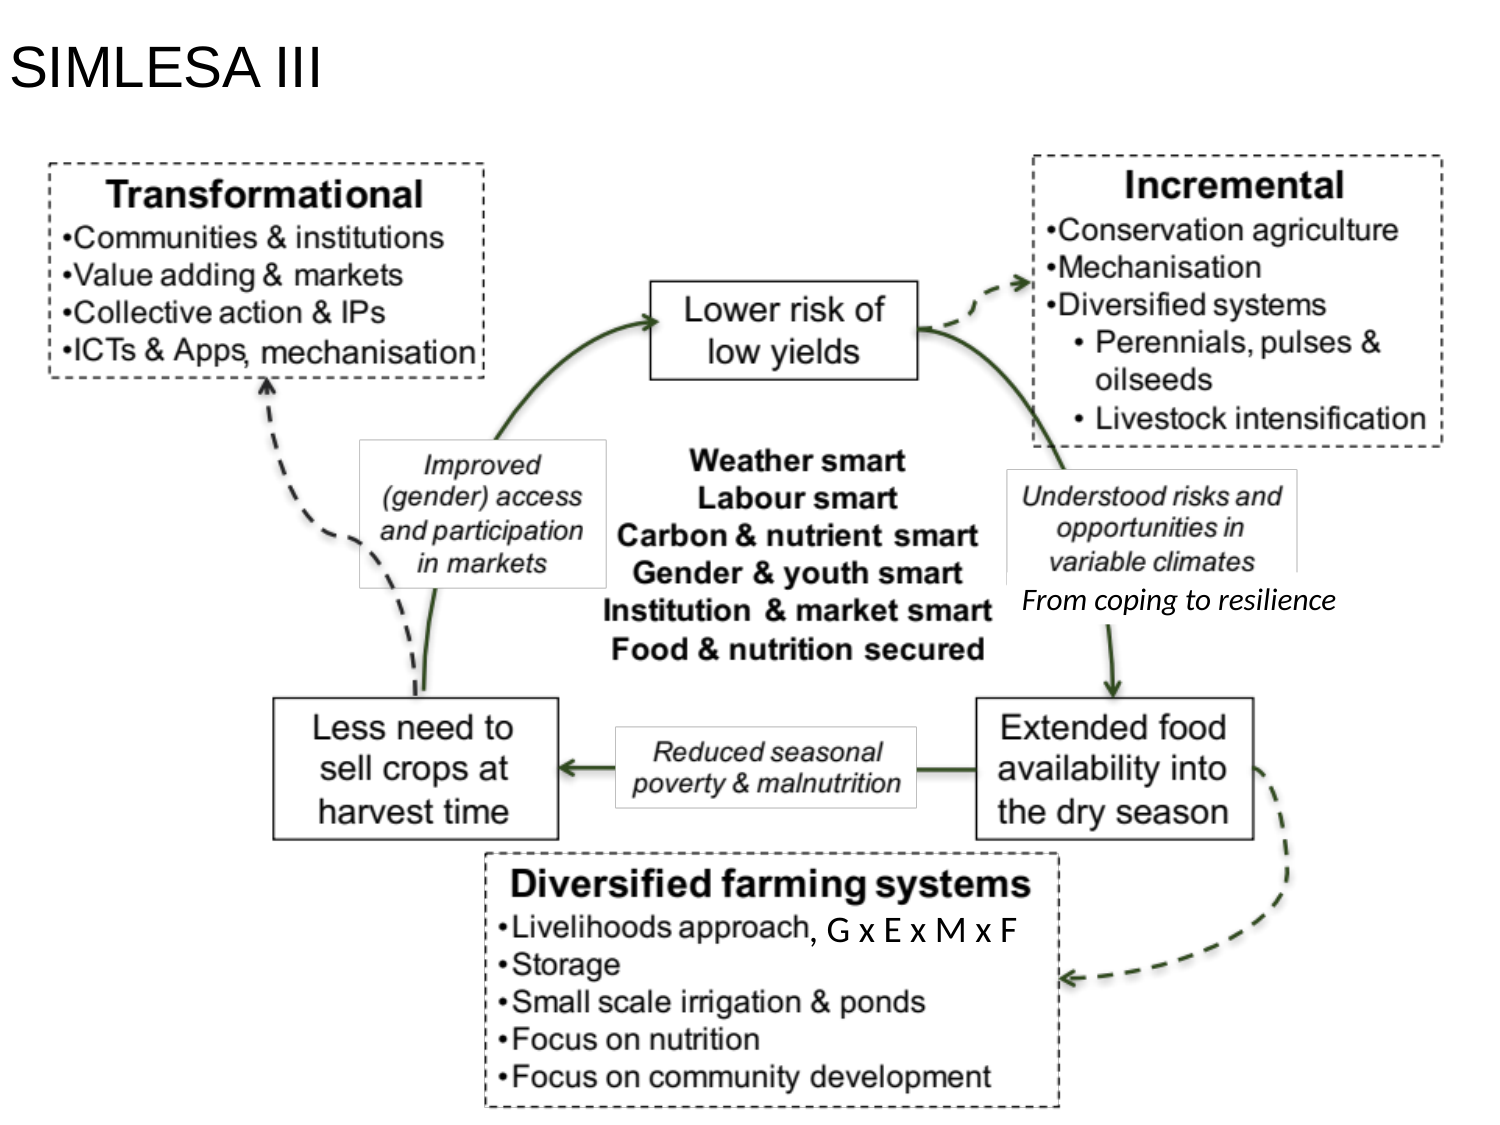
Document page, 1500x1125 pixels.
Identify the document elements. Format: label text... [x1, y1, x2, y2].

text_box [45, 146, 1445, 1113]
text_box SIMLESA III [0, 3, 1495, 126]
